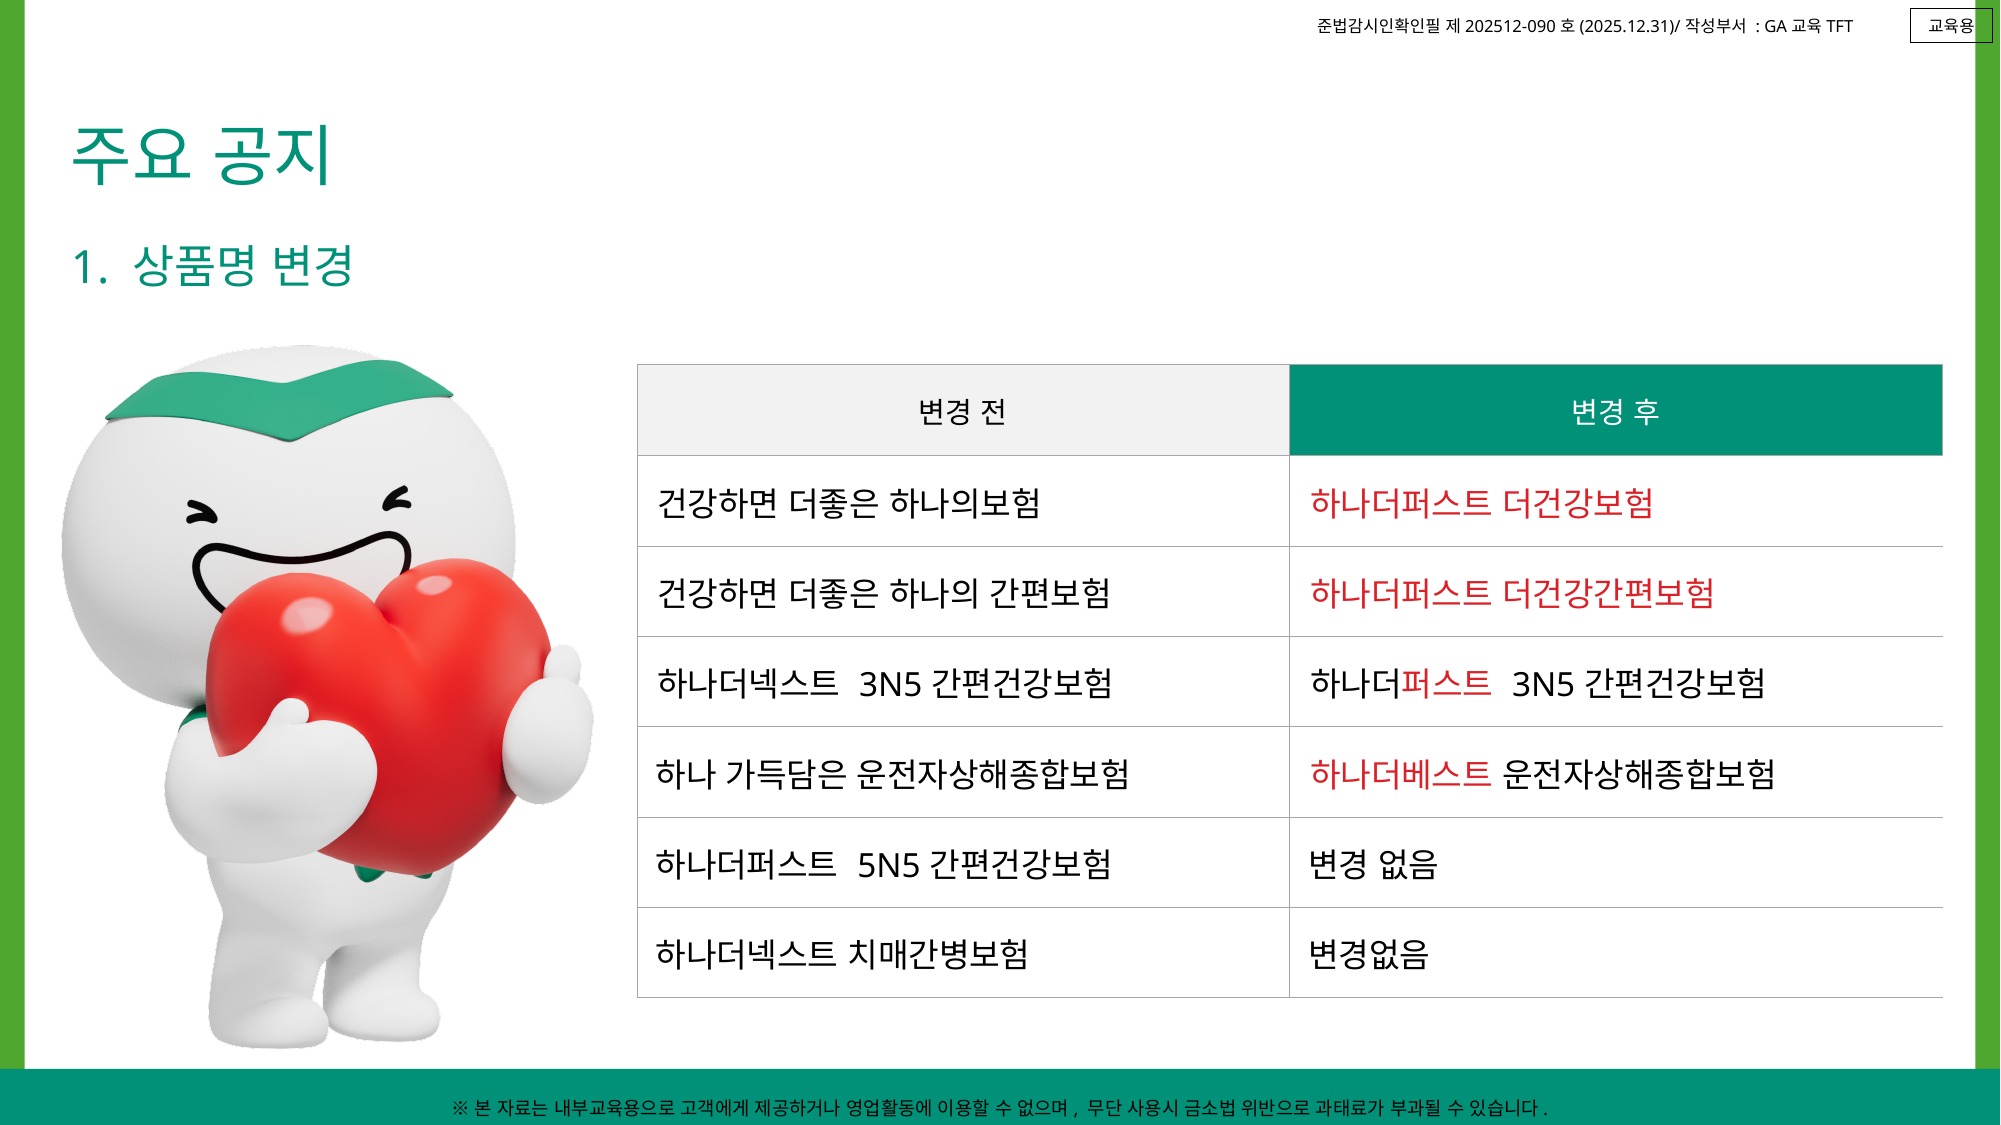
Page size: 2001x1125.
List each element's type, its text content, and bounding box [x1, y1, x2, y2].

table_cell 하나더넥스트 치매간병보험 [644, 908, 1289, 997]
table_cell 하나더베스트 운전자상해종합보험 [1290, 727, 1943, 817]
table_header 변경 후 [1290, 365, 1942, 455]
text_box [1974, 0, 2000, 1067]
table_cell 하나더넥스트 3N5간편건강보험 [644, 637, 1289, 726]
text_box 주요 공지 [70, 113, 433, 195]
table_cell 변경없음 [1290, 908, 1943, 997]
table_cell 변경 없음 [1290, 818, 1943, 907]
table_cell 건강하면 더좋은 하나의보험 [644, 456, 1289, 546]
table_cell 하나더퍼스트 5N5간편건강보험 [644, 818, 1289, 907]
table_header 변경 전 [644, 365, 1289, 455]
table_cell 하나더퍼스트 더건강보험 [1290, 456, 1943, 546]
table_cell 하나더퍼스트 더건강간편보험 [1290, 547, 1943, 636]
text_box ※본 자료는 내부교육용으로 고객에게 제공하거나 영업활동에 이용할 수 없으며, 무단 사용시 금소법 위반으로 과태료가 부과될 수 있습니다. [373, 1088, 1627, 1125]
text_box 교육용 [1910, 8, 1993, 43]
picture [36, 290, 644, 1058]
table_cell 건강하면 더좋은 하나의 간편보험 [644, 547, 1289, 636]
text_box [0, 1067, 2000, 1125]
text_box [0, 0, 26, 1067]
text_box 1. 상품명 변경 [70, 238, 477, 290]
table_cell 하나더퍼스트 3N5간편건강보험 [1290, 637, 1943, 726]
table_cell 하나 가득담은 운전자상해종합보험 [644, 727, 1289, 817]
